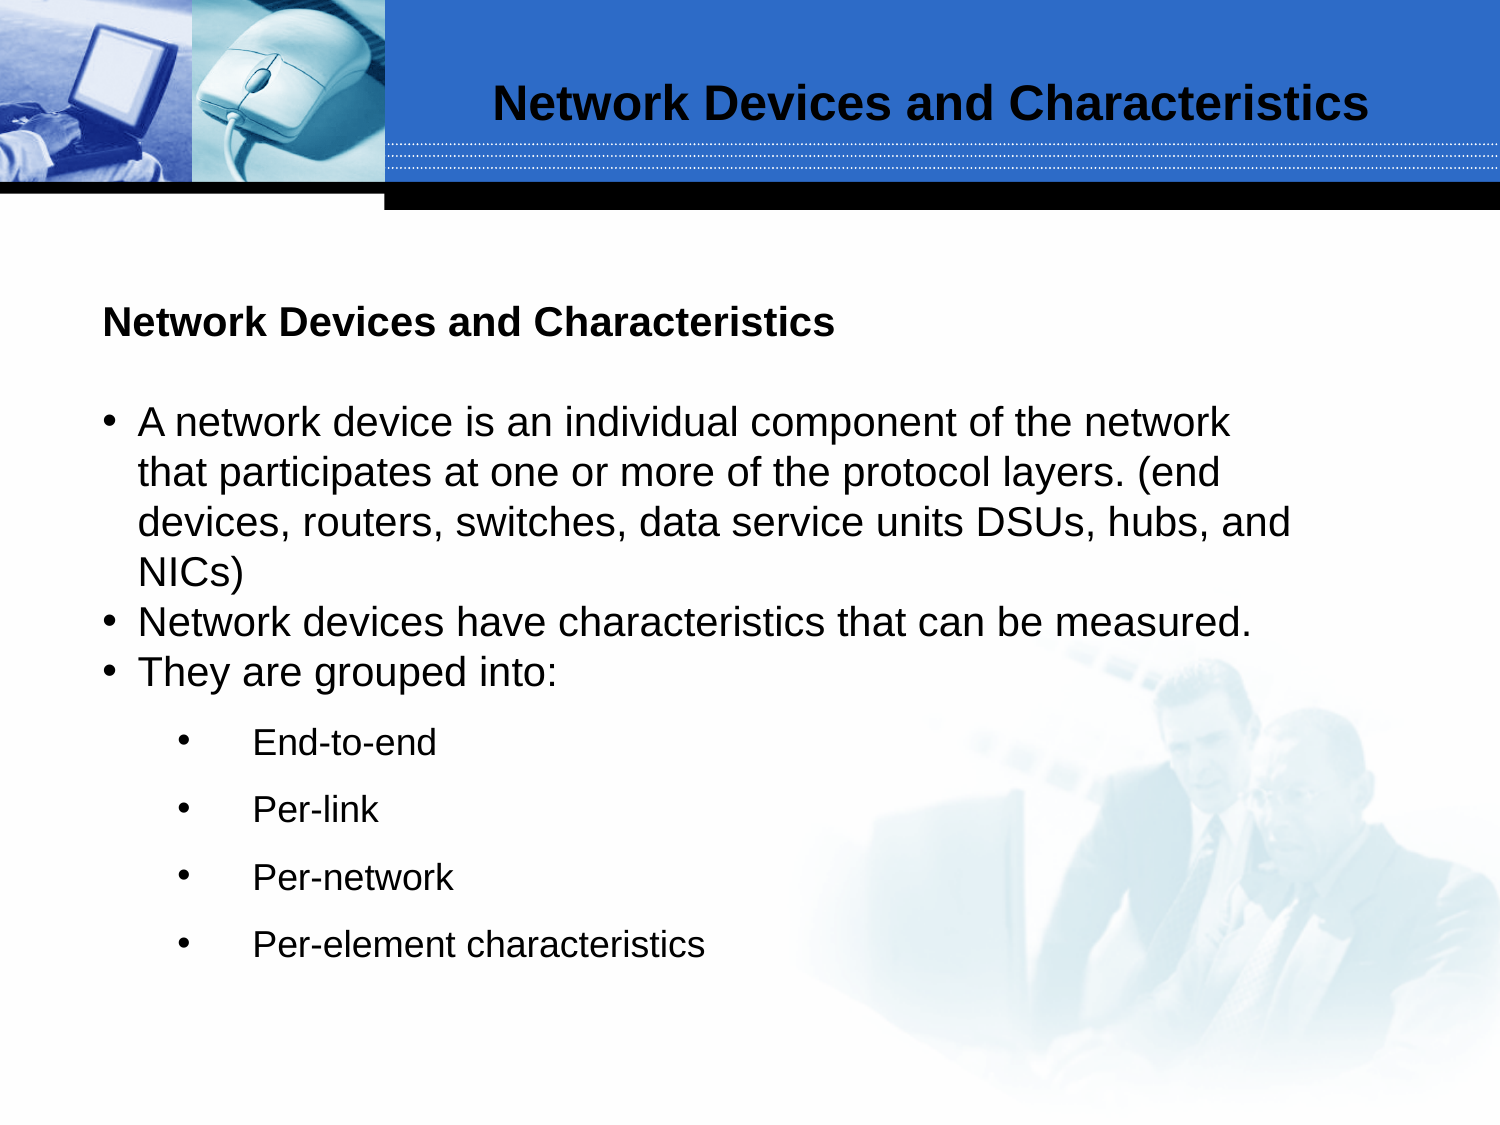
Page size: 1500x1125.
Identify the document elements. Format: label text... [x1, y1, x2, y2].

picture [0, 194, 1500, 1125]
title Network Devices and Characteristics [300, 62, 1500, 266]
picture [0, 0, 385, 181]
text_box Network Devices and Characteristics A network device is an individual component of the network that participates at one or more of the protocol layers. (end devices, routers, switches, data service units DSUs, hubs, and NICs) Network devices have characteristics that can be measured. They are grouped into: End-to-end Per-link Per-network Per-element characteristics [87, 287, 1325, 1018]
